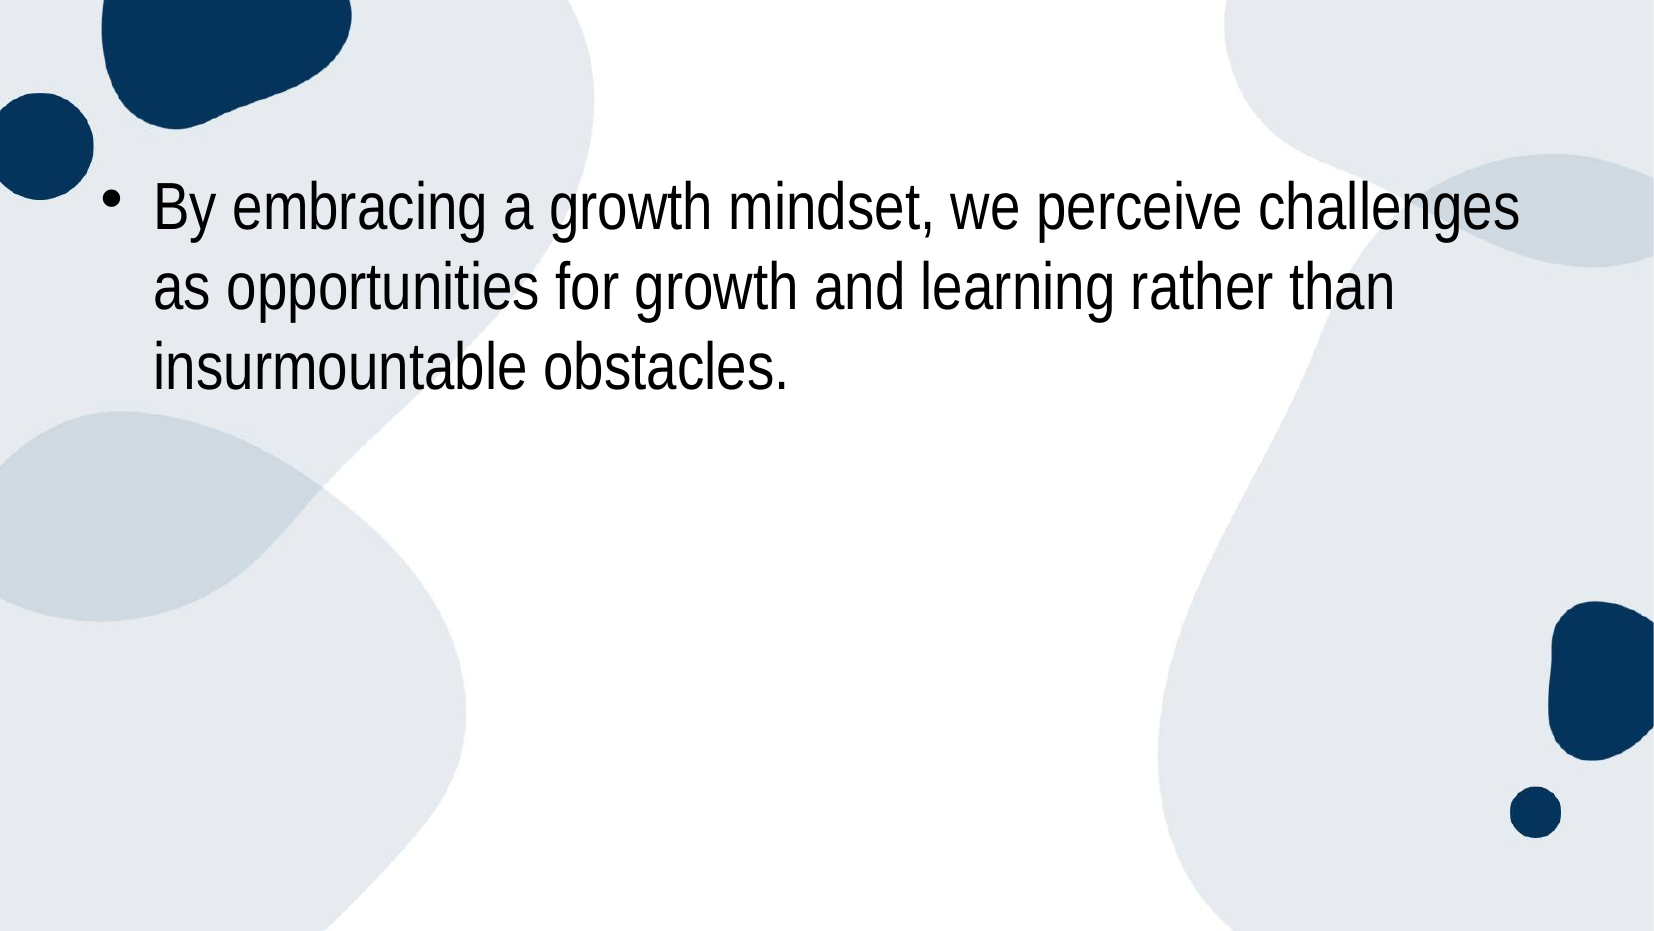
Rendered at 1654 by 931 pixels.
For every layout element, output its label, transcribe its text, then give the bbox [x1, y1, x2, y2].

list By embracing a growth mindset, we perceive challenges as opportunities for growth and learning rather than insurmountable obstacles. [82, 162, 1571, 768]
picture [0, 0, 1654, 931]
